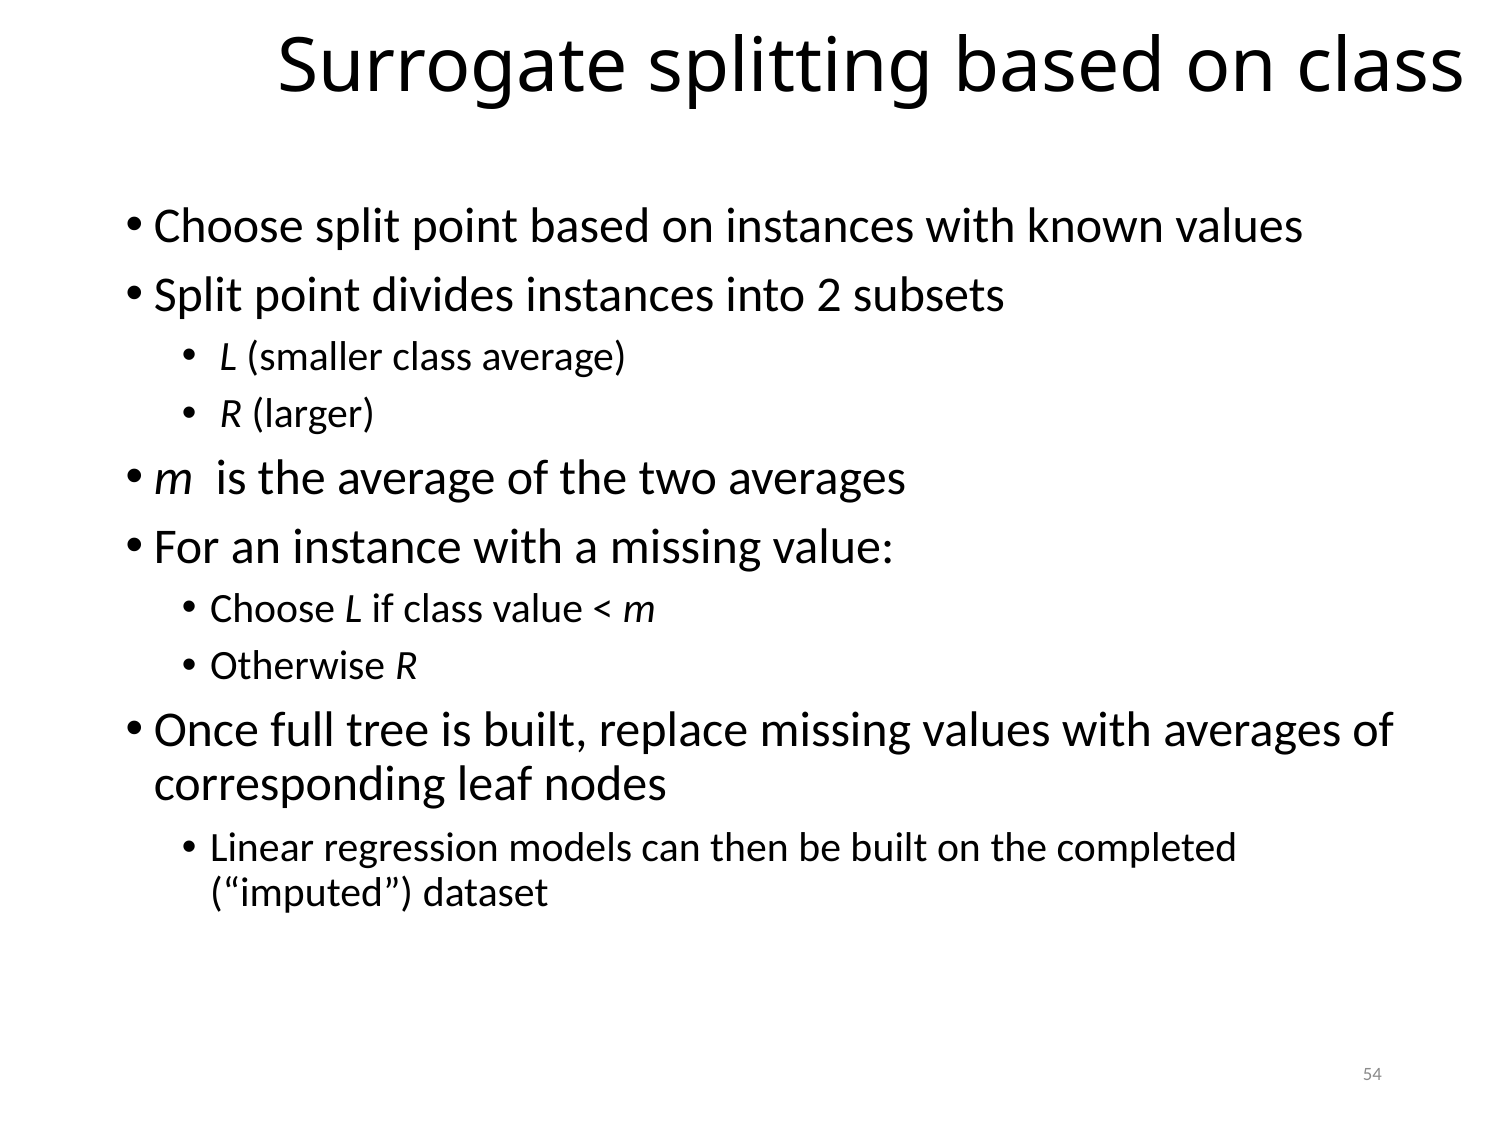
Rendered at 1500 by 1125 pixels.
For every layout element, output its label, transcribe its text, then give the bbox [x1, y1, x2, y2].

title Surrogate splitting based on class [262, 0, 1500, 148]
list Choose split point based on instances with known values Split point divides instances into 2 subsets L (smaller class average) R (larger) m is the average of the two averages For an instance with a missing value: Choose L if class value < m Otherwise R Once full tree is built, replace missing values with averages of corresponding leaf nodes Linear regression models can then be built on the completed (“imputed”) dataset [110, 192, 1411, 924]
slide_number 54 [1059, 1042, 1397, 1103]
